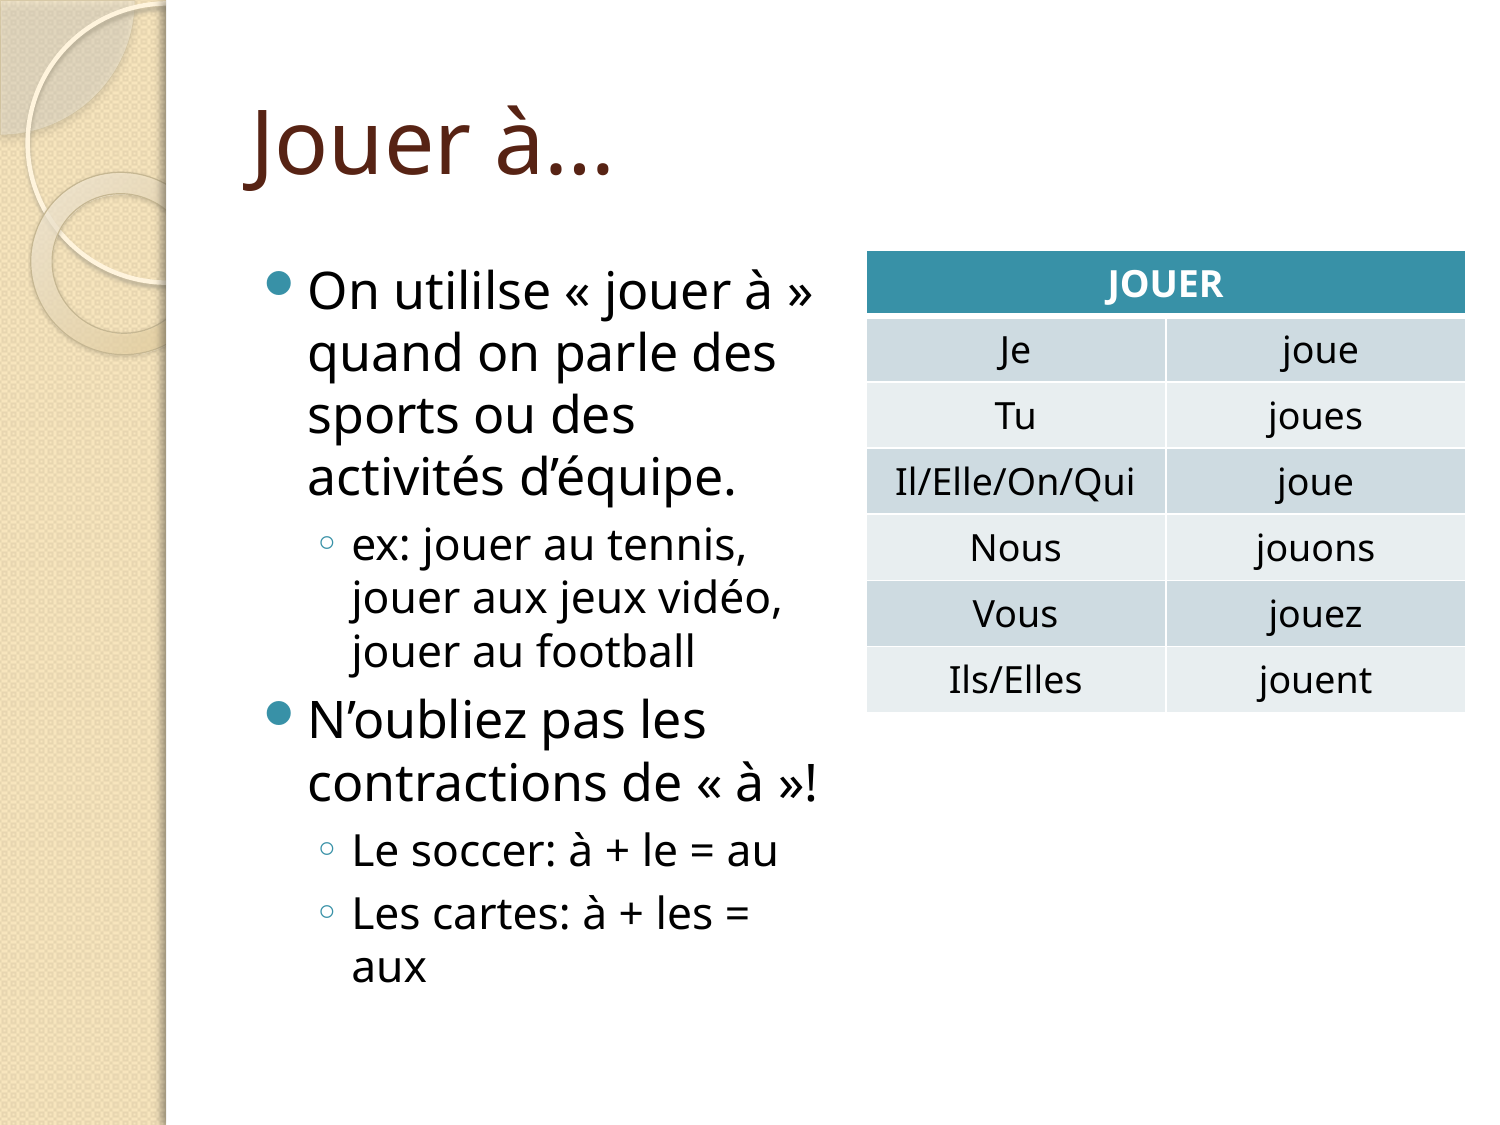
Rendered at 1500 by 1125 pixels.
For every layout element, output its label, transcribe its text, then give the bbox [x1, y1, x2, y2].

table_cell Nous [867, 515, 1165, 580]
title Jouer à… [235, 45, 1466, 233]
table_cell jouez [1167, 581, 1465, 646]
table_cell joue [1167, 319, 1465, 381]
table_cell joue [1167, 449, 1465, 513]
table_cell joues [1167, 383, 1465, 447]
table_cell Ils/Elles [867, 647, 1165, 712]
table_cell Il/Elle/On/Qui [867, 449, 1165, 513]
table_cell Je [867, 319, 1165, 381]
table_cell jouons [1167, 515, 1465, 580]
table_header JOUER [867, 251, 1465, 313]
list On utililse « jouer à » quand on parle des sports ou des activités d’équipe. ex: jouer au tennis, jouer aux jeux vidéo, jouer au football N’oubliez pas les contractions de « à »! Le soccer: à + le = au Les cartes: à + les = aux [235, 249, 836, 1015]
table_cell Tu [867, 383, 1165, 447]
table_cell Vous [867, 581, 1165, 646]
table_cell jouent [1167, 647, 1465, 712]
